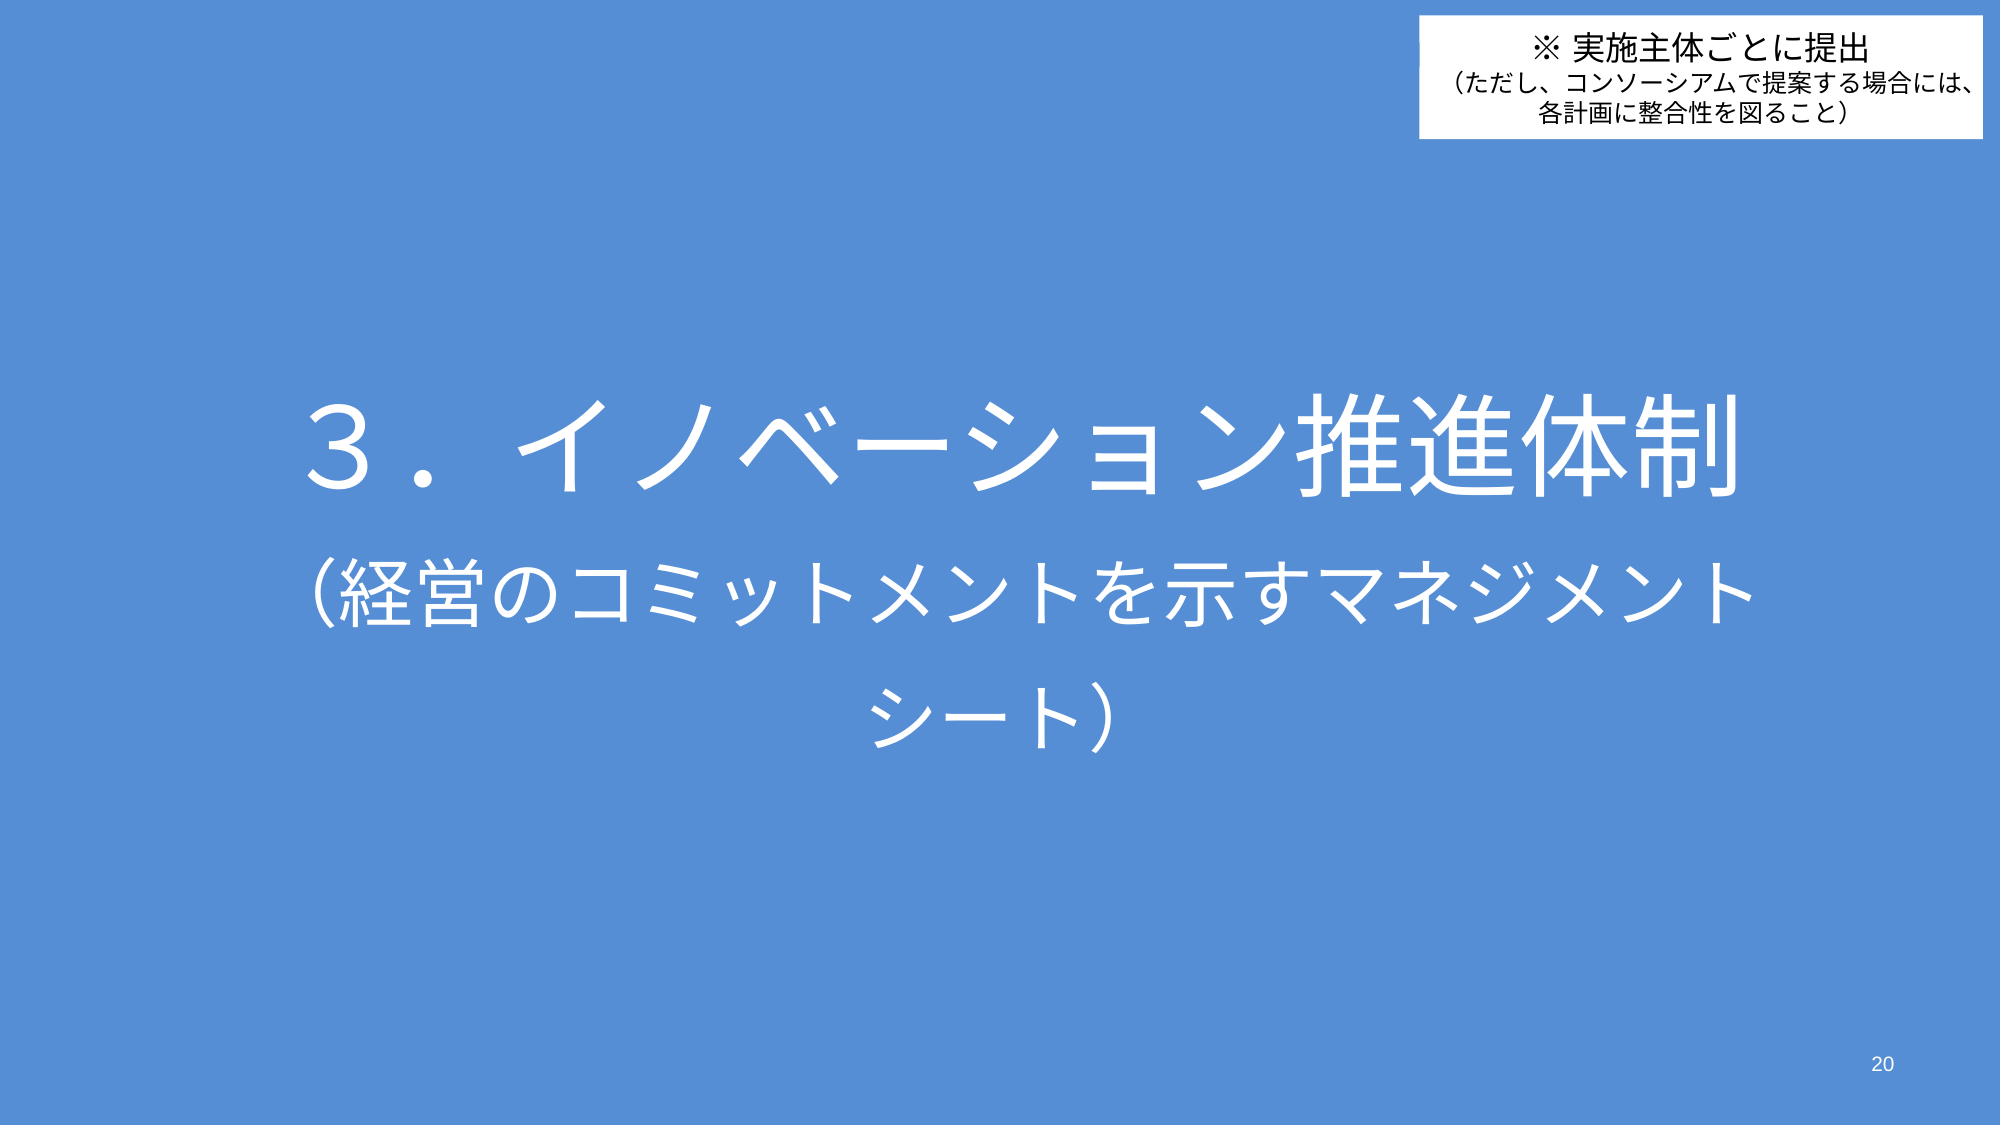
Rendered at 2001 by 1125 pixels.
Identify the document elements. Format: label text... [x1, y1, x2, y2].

text_box ３．イノベーション推進体制 （経営のコミットメントを示すマネジメントシート） [184, 299, 1843, 826]
text_box ※実施主体ごとに提出 （ただし、コンソーシアムで提案する場合には、 各計画に整合性を図ること） [1418, 14, 1984, 141]
